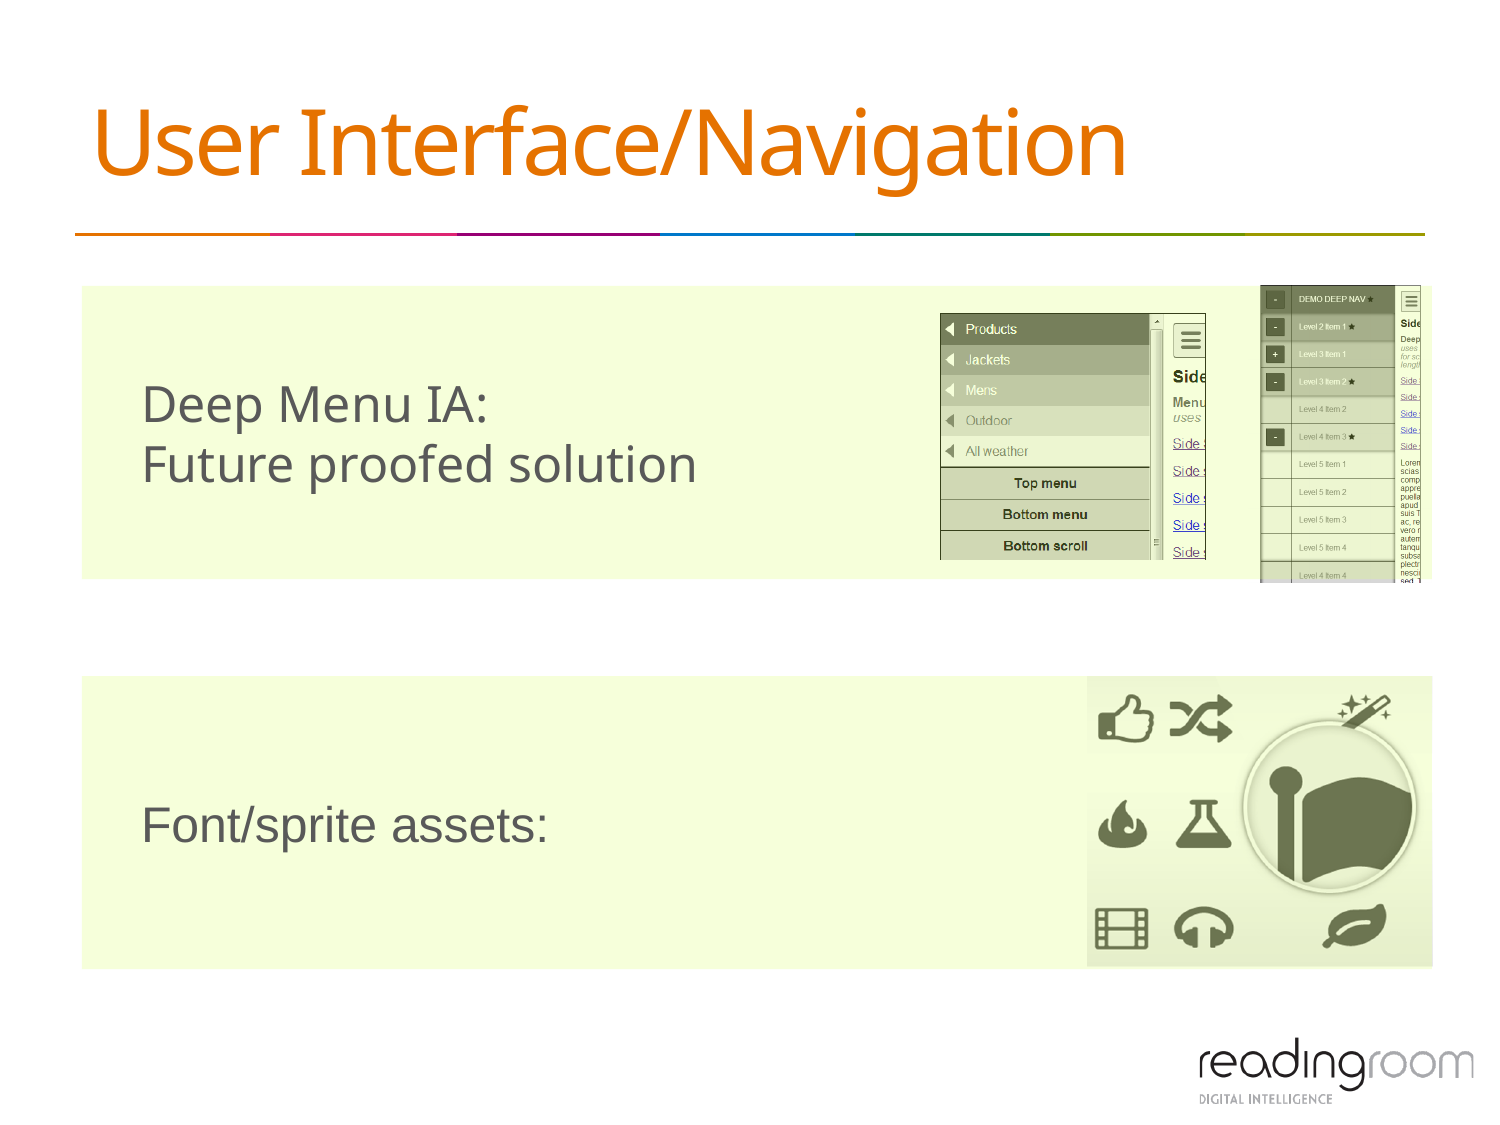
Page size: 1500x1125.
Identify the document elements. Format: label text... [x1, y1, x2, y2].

picture [919, 312, 1225, 560]
picture [1248, 285, 1433, 583]
title User Interface/Navigation [75, 45, 1425, 233]
text_box Font/sprite assets: [81, 676, 1085, 970]
text_box Deep Menu IA: Future proofed solution [81, 285, 1247, 580]
picture [1087, 675, 1433, 967]
